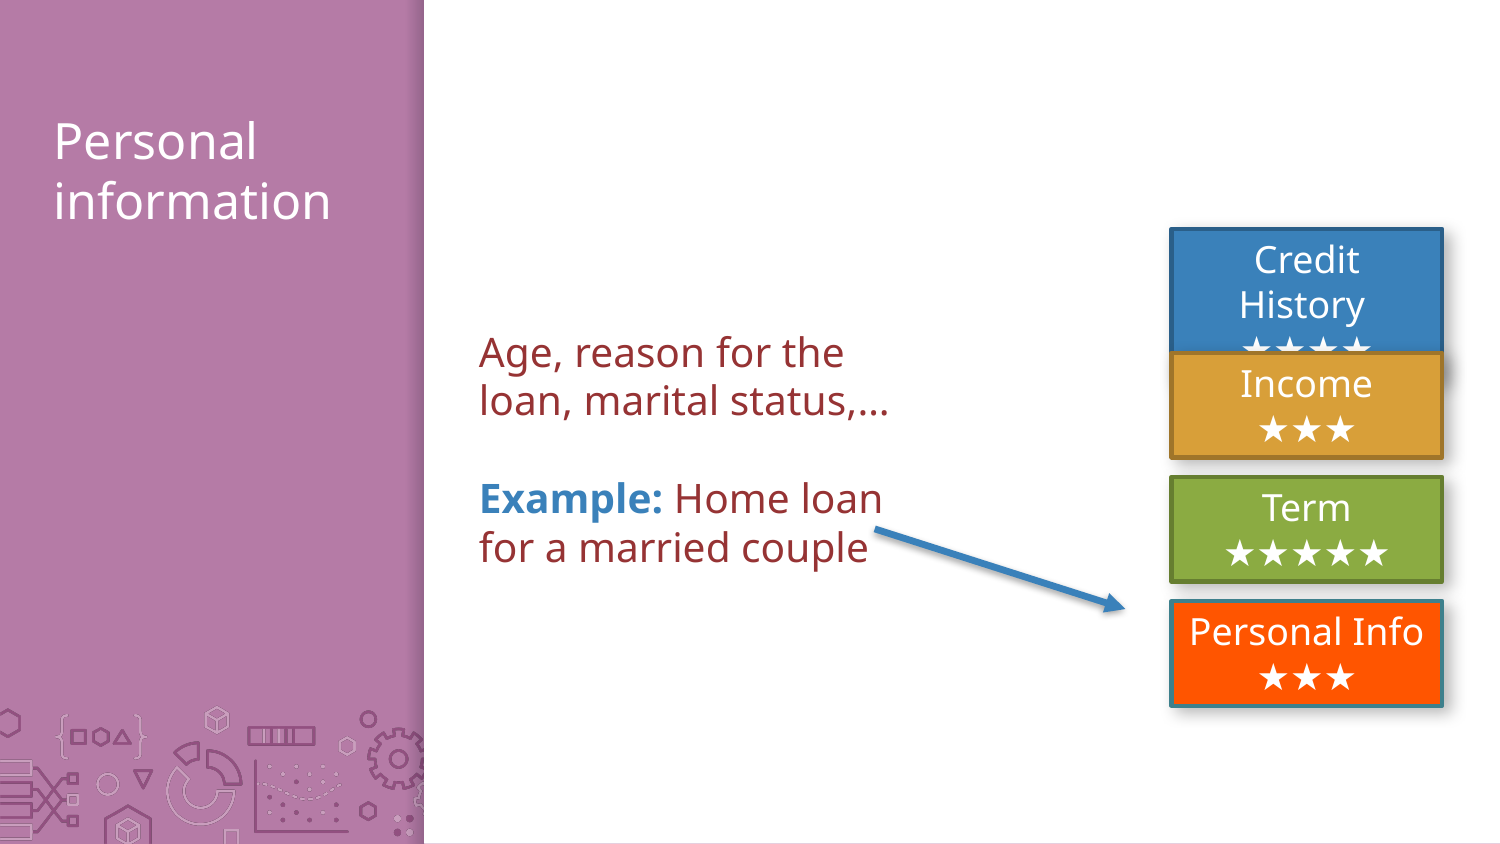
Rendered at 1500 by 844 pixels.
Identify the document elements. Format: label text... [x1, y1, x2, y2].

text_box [874, 528, 1126, 610]
text_box Income ★★★ [1169, 351, 1444, 460]
text_box Personal Info ★★★ [1169, 599, 1444, 708]
text_box Term ★★★★★ [1169, 475, 1444, 584]
picture [0, 701, 424, 844]
title Personal information [38, 94, 375, 748]
text_box Credit History ★★★★ [1169, 227, 1444, 351]
text_box Age, reason for the loan, marital status,… Example: Home loan for a married couple [464, 319, 928, 578]
